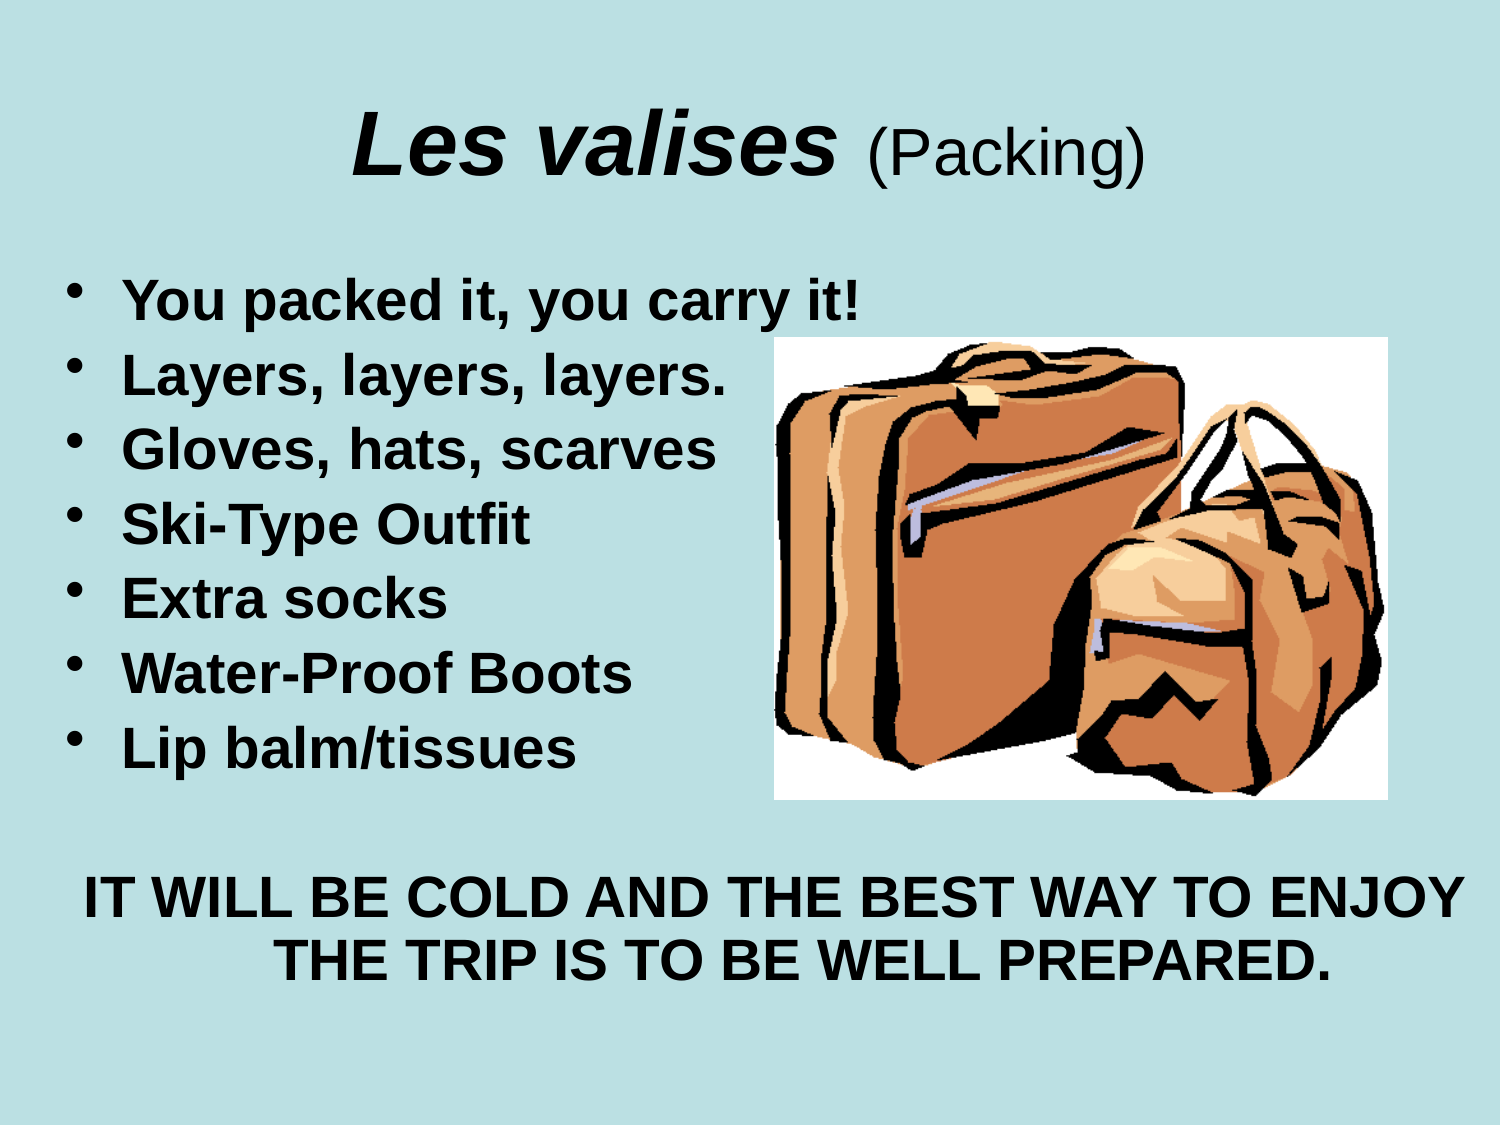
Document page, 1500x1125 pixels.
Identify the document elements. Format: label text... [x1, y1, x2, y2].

list You packed it, you carry it! Layers, layers, layers. Gloves, hats, scarves Ski-Type Outfit Extra socks Water-Proof Boots Lip balm/tissues IT WILL BE COLD AND THE BEST WAY TO ENJOY THE TRIP IS TO BE WELL PREPARED. [49, 262, 1500, 1076]
picture [774, 337, 1388, 800]
title Les valises (Packing) [74, 44, 1426, 233]
